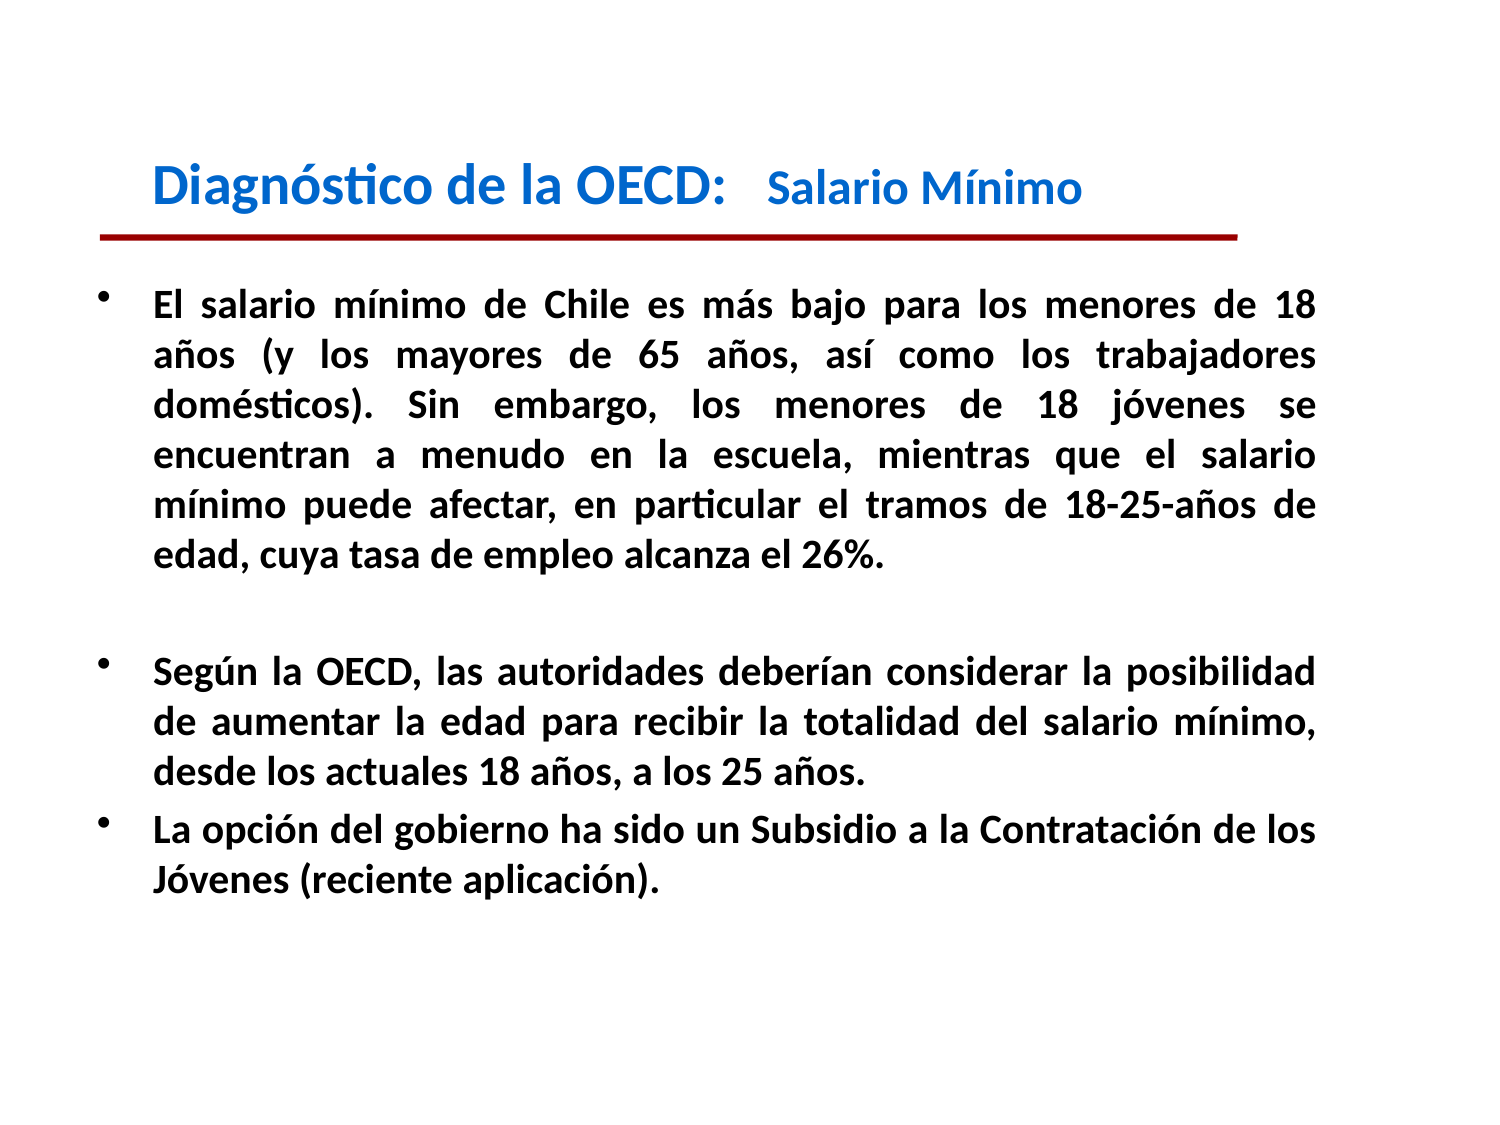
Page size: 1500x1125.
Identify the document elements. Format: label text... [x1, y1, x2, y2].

text_box El salario mínimo de Chile es más bajo para los menores de 18 años (y los mayores de 65 años, así como los trabajadores domésticos). Sin embargo, los menores de 18 jóvenes se encuentran a menudo en la escuela, mientras que el salario mínimo puede afectar, en particular el tramos de 18-25-años de edad, cuya tasa de empleo alcanza el 26%. Según la OECD, las autoridades deberían considerar la posibilidad de aumentar la edad para recibir la totalidad del salario mínimo, desde los actuales 18 años, a los 25 años. La opción del gobierno ha sido un Subsidio a la Contratación de los Jóvenes (reciente aplicación). [82, 269, 1332, 995]
text_box Diagnóstico de la OECD: Salario Mínimo [137, 125, 1350, 238]
